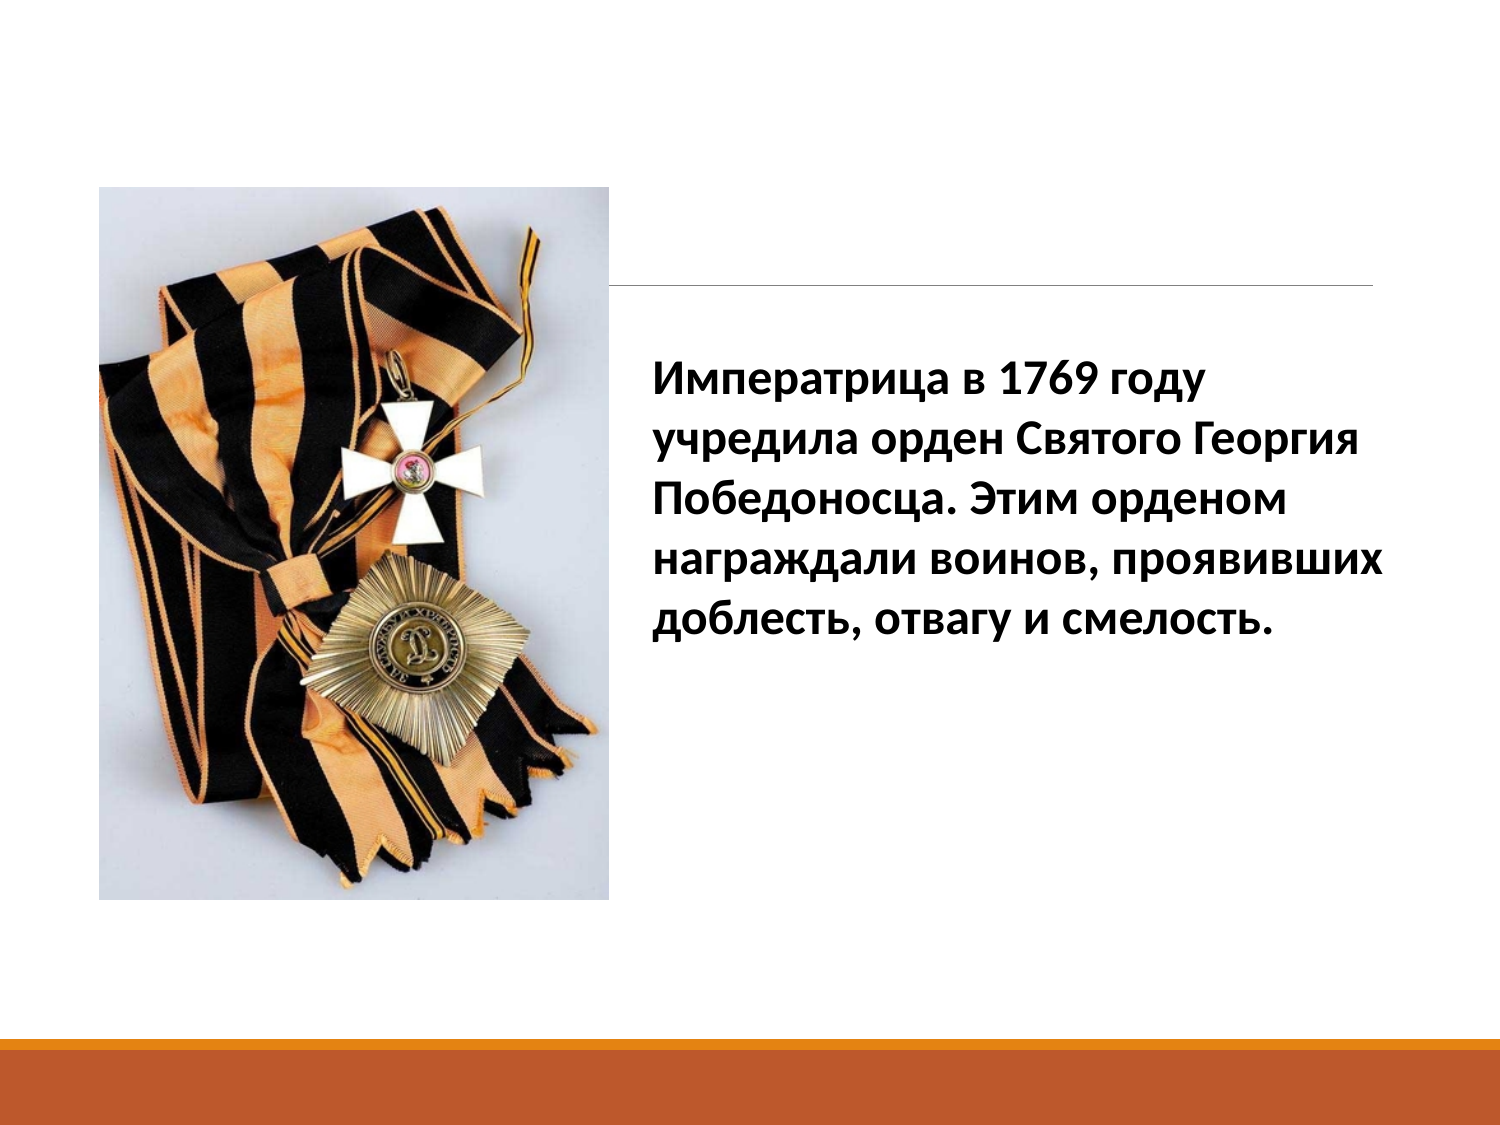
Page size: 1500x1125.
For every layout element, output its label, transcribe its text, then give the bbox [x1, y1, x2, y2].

text_box Императрица в 1769 году учредила орден Святого Георгия Победоносца. Этим орденом награждали воинов, проявивших доблесть, отвагу и смелость. [637, 337, 1425, 653]
picture [99, 186, 610, 901]
